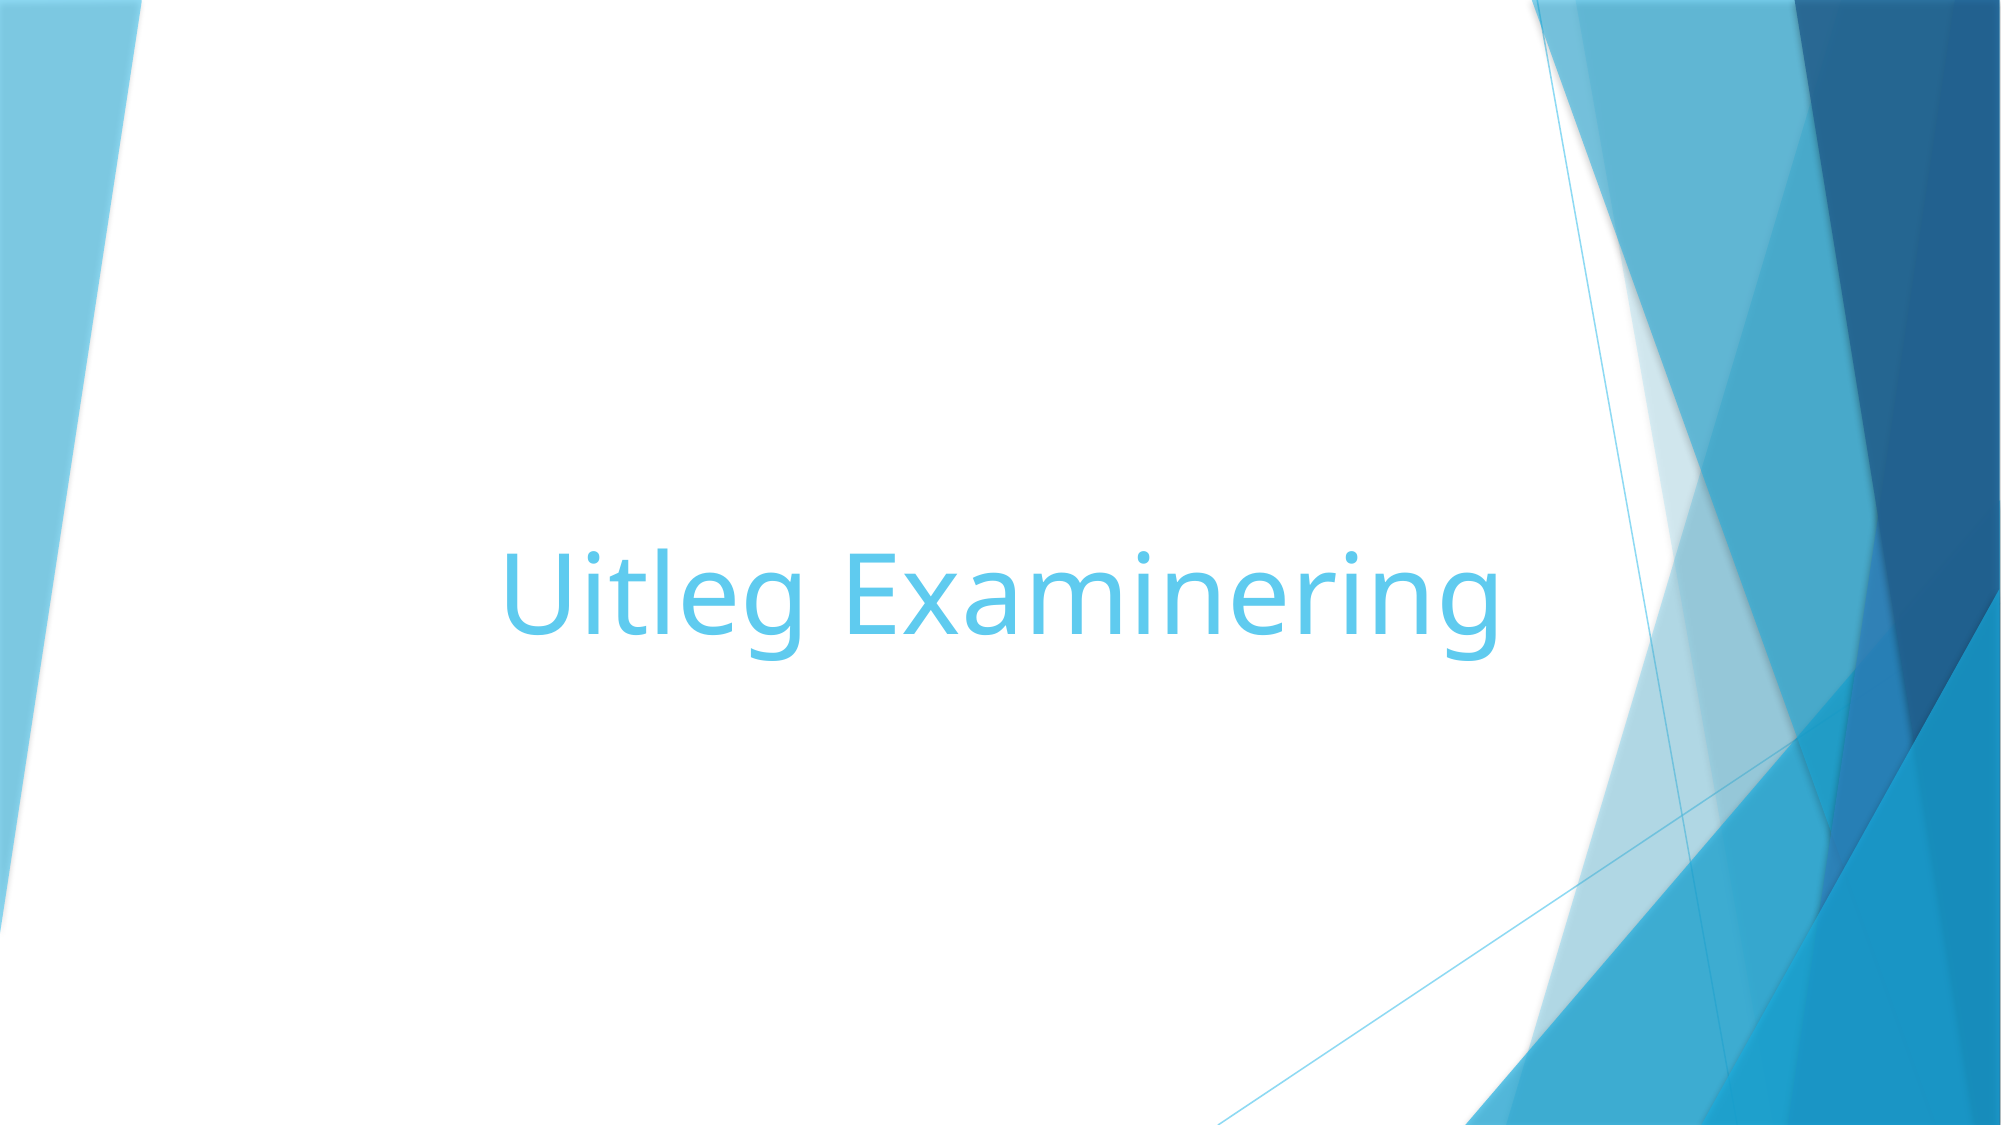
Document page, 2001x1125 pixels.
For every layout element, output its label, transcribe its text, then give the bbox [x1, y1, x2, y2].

title Uitleg Examinering [247, 394, 1522, 665]
